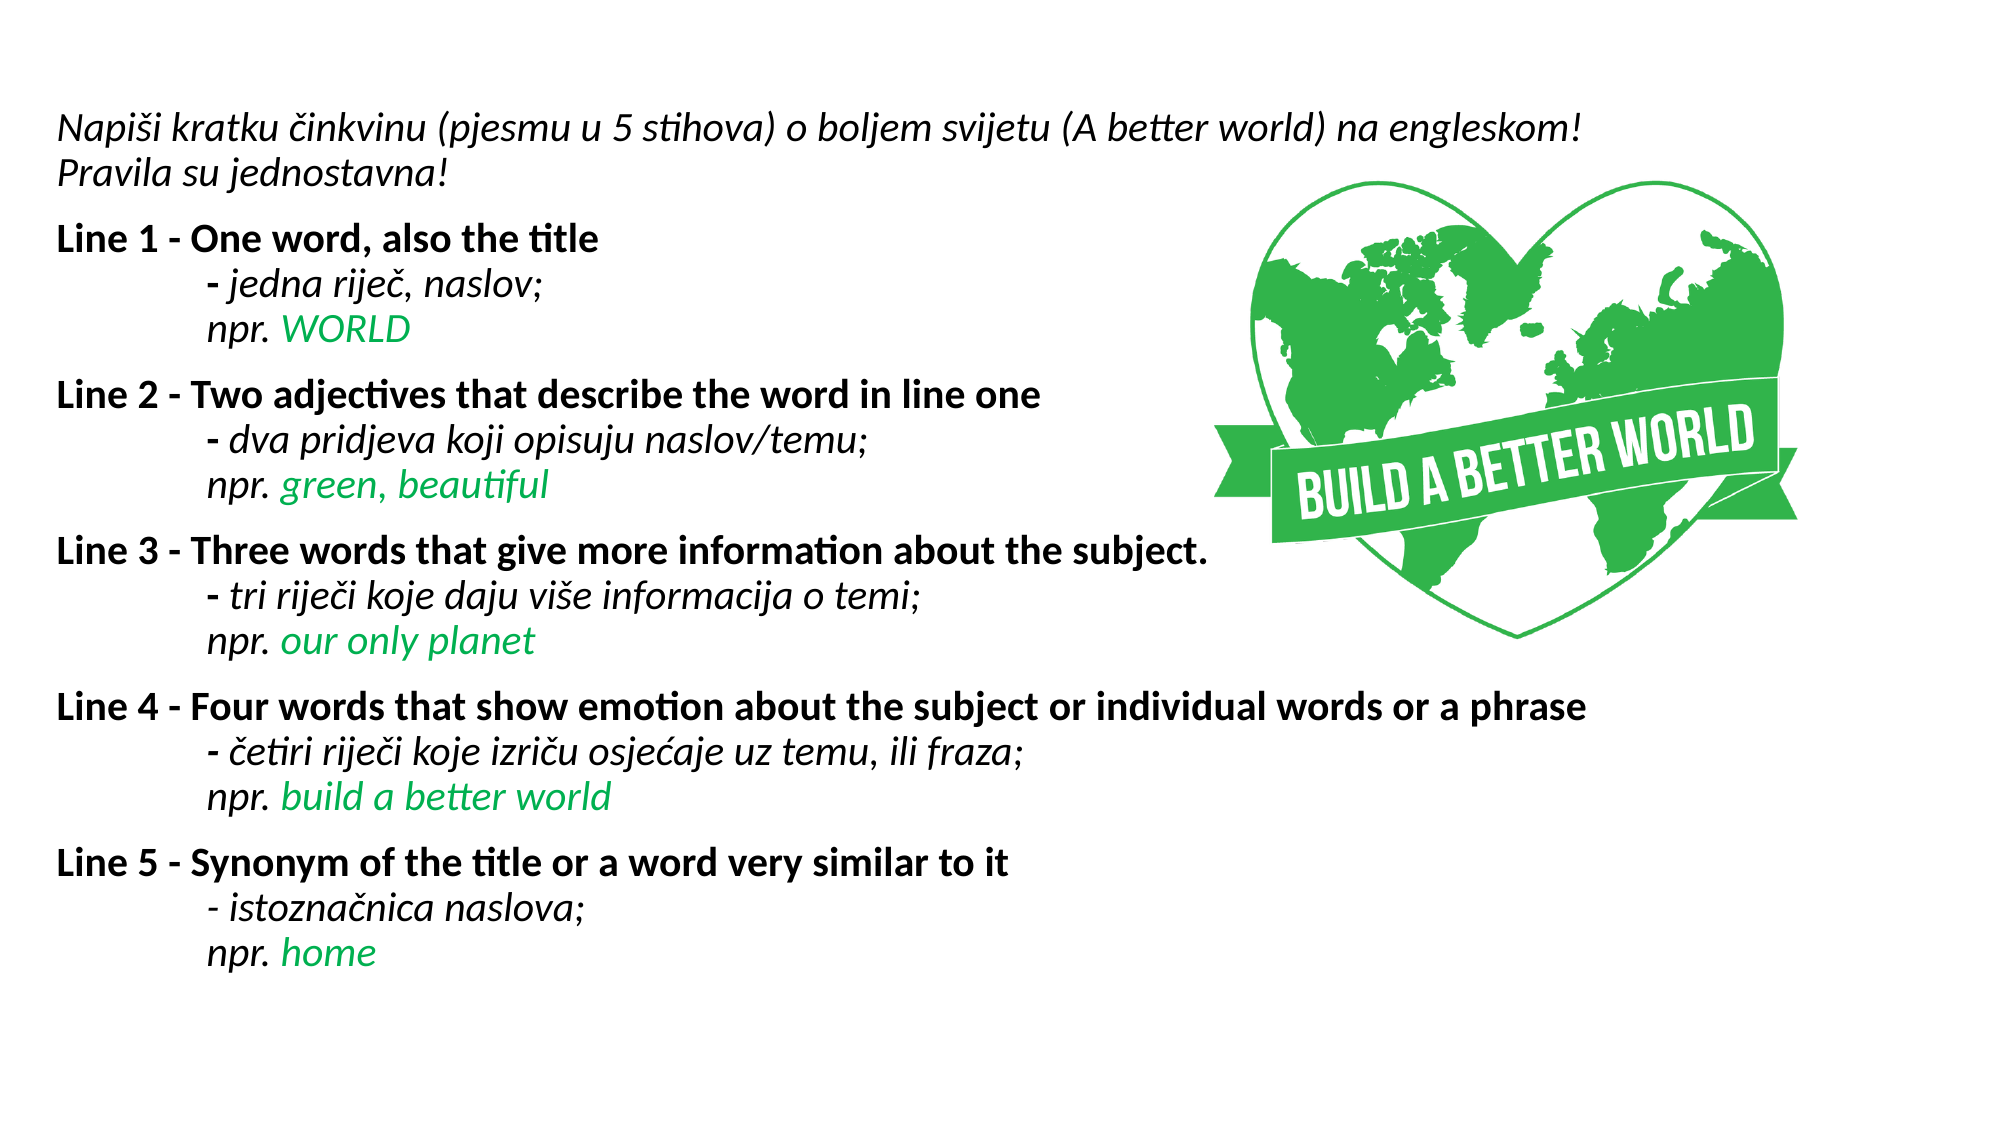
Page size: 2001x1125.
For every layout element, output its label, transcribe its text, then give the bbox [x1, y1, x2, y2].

text_box Napiši kratku činkvinu (pjesmu u 5 stihova) o boljem svijetu (A better world) na engleskom! Pravila su jednostavna! Line 1 - One word, also the title - jedna riječ, naslov; npr. WORLD Line 2 - Two adjectives that describe the word in line one - dva pridjeva koji opisuju naslov/temu; npr. green, beautiful Line 3 - Three words that give more information about the subject. - tri riječi koje daju više informacija o temi; npr. our only planet Line 4 - Four words that show emotion about the subject or individual words or a phrase - četiri riječi koje izriču osjećaje uz temu, ili fraza; npr. build a better world Line 5 - Synonym of the title or a word very similar to it - istoznačnica naslova; npr. home [41, 97, 1959, 1056]
picture [1137, 151, 1883, 674]
